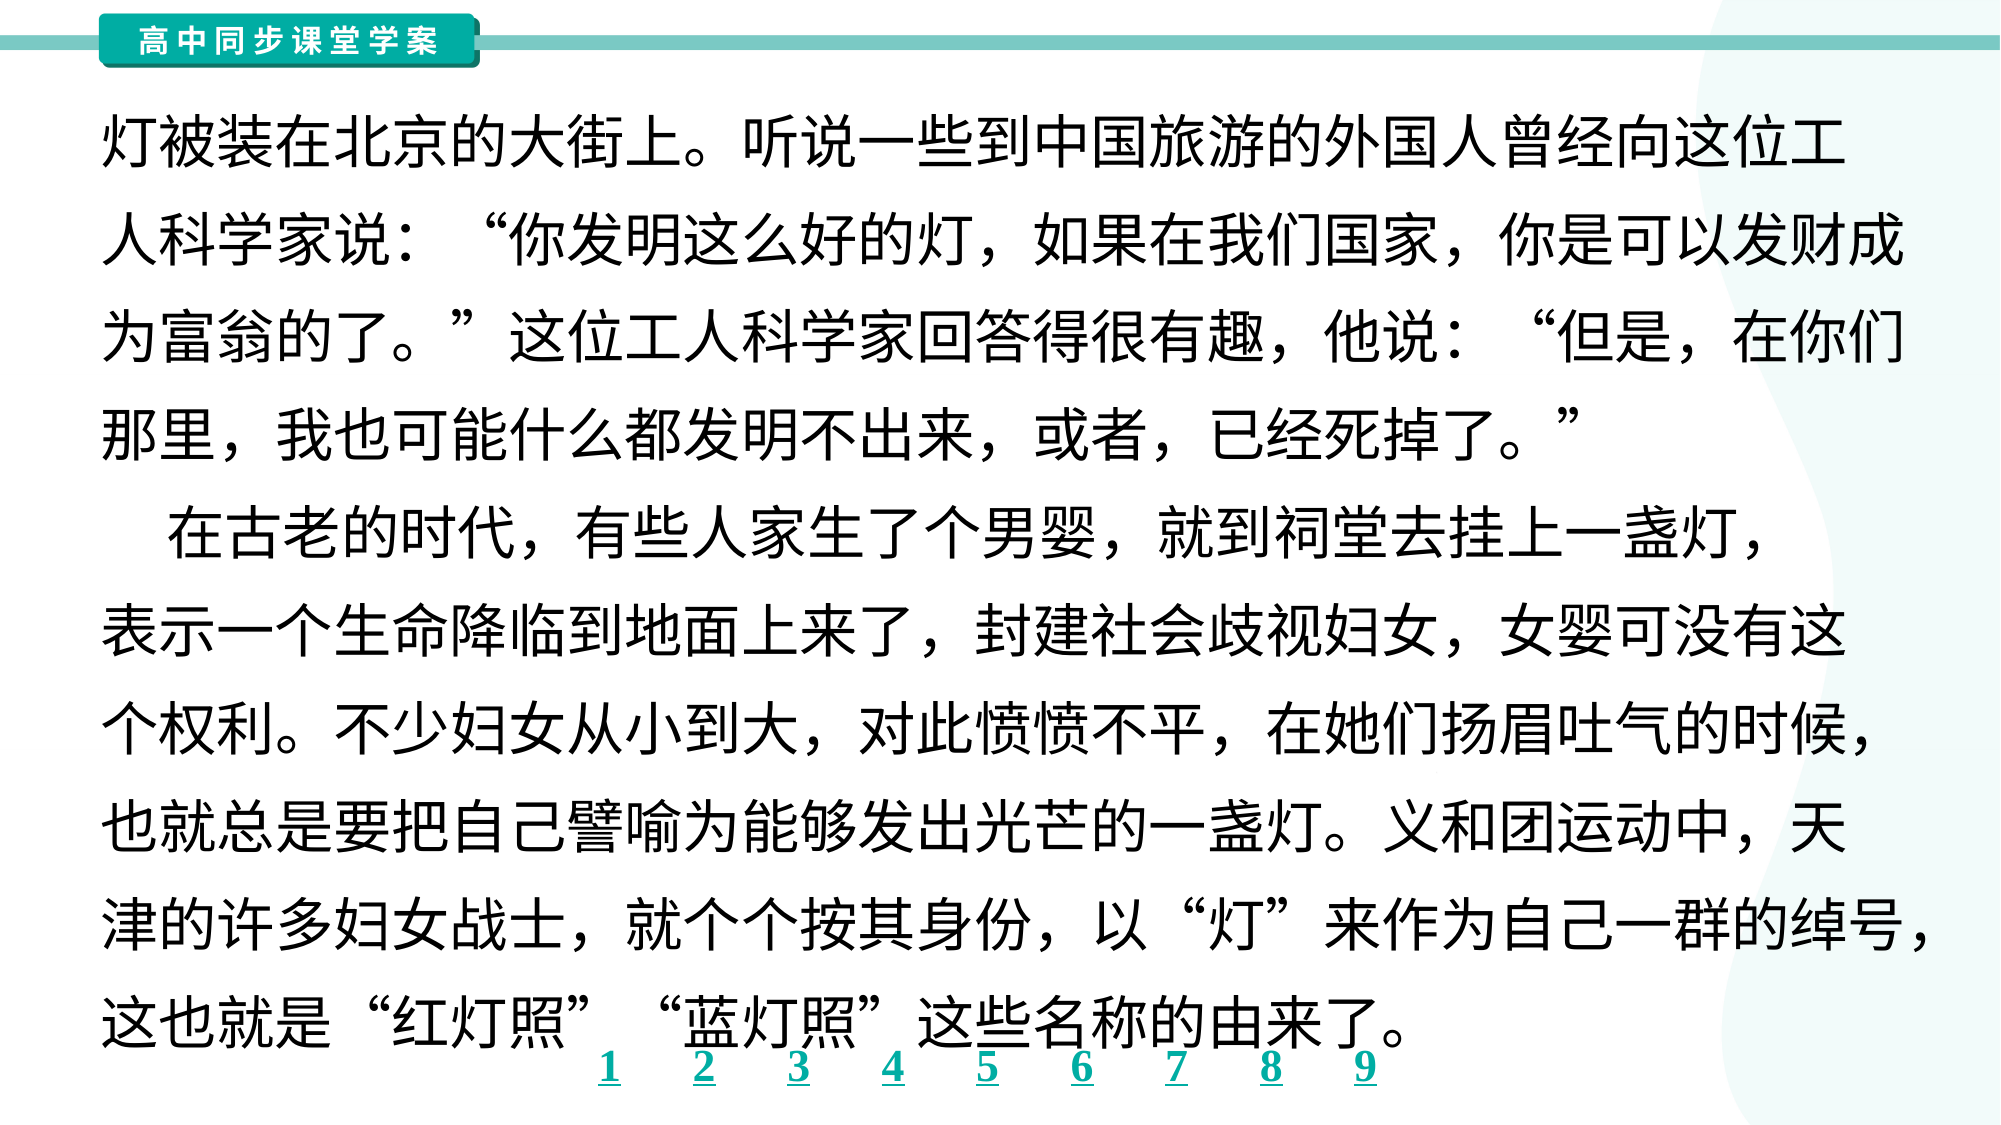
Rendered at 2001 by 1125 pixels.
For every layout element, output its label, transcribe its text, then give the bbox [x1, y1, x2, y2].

picture [0, 0, 2000, 1125]
text_box 灯被装在北京的大街上。听说一些到中国旅游的外国人曾经向这位工 人科学家说：“你发明这么好的灯，如果在我们国家，你是可以发财成 为富翁的了。”这位工人科学家回答得很有趣，他说：“但是，在你们 那里，我也可能什么都发明不出来，或者，已经死掉了。” 在古老的时代，有些人家生了个男婴，就到祠堂去挂上一盏灯， 表示一个生命降临到地面上来了，封建社会歧视妇女，女婴可没有这 个权利。不少妇女从小到大，对此愤愤不平，在她们扬眉吐气的时候， 也就总是要把自己譬喻为能够发出光芒的一盏灯。义和团运动中，天 津的许多妇女战士，就个个按其身份，以“灯”来作为自己一群的绰号， 这也就是“红灯照”“蓝灯照”这些名称的由来了。 [100, 76, 1899, 1056]
